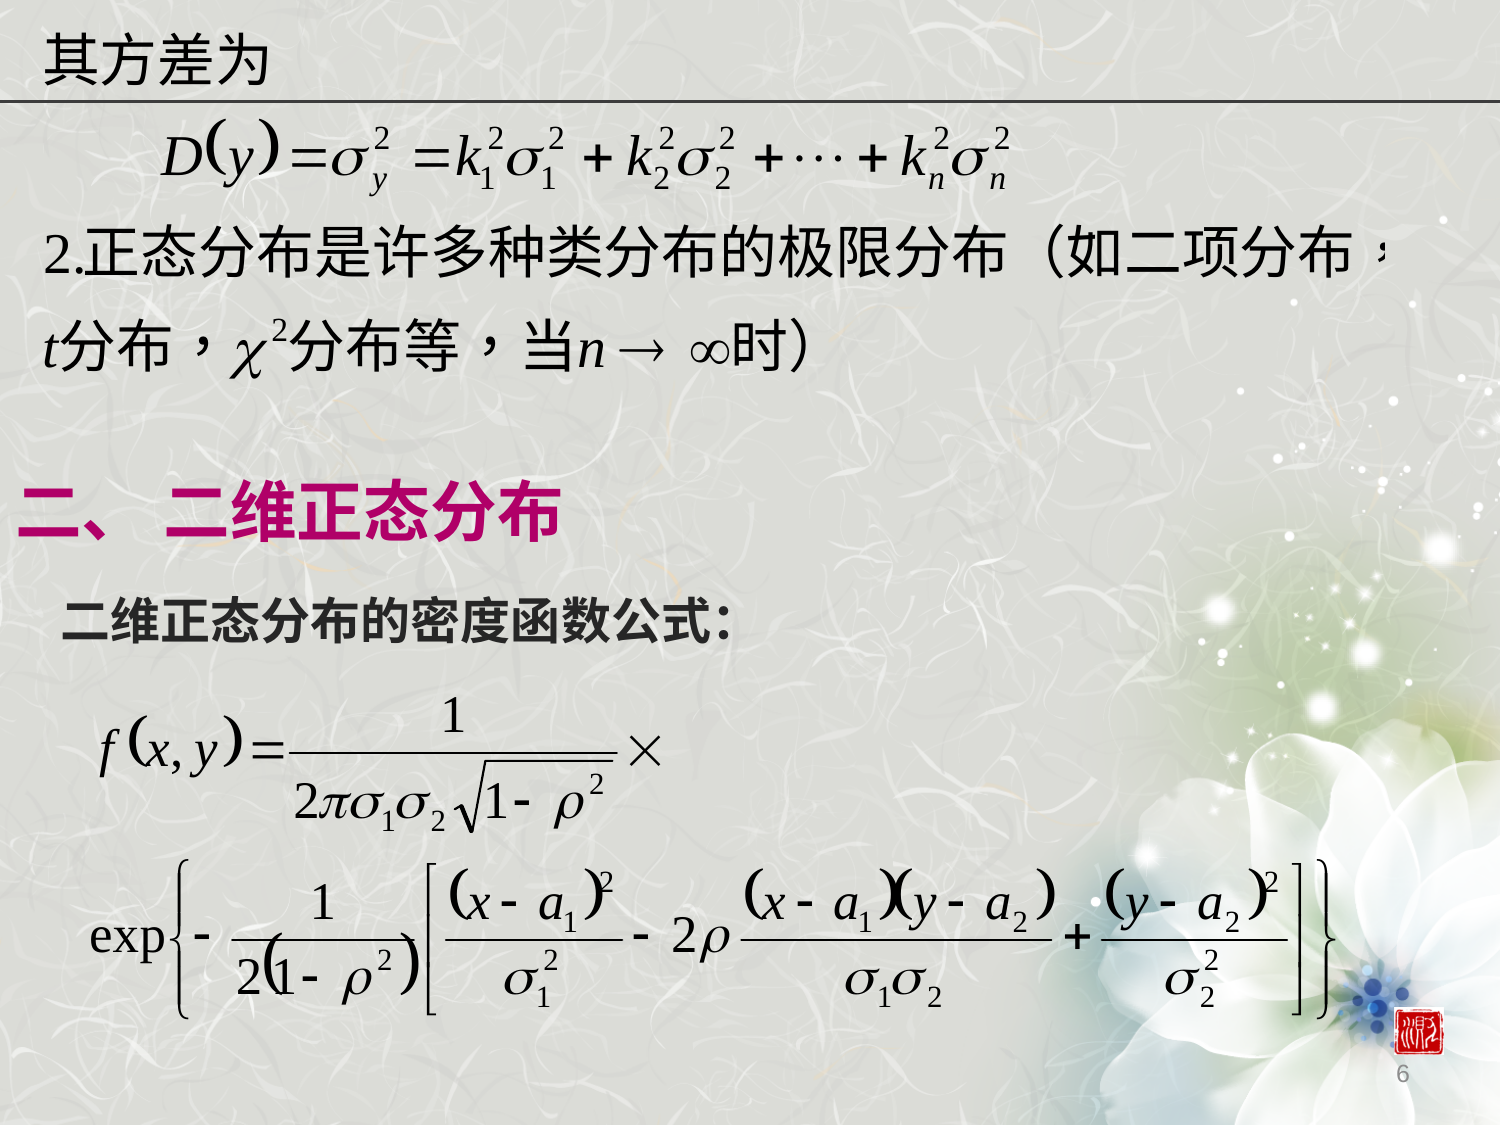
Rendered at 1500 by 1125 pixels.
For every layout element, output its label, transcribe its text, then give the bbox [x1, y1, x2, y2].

picture [0, 103, 1500, 1125]
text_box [34, 23, 1386, 390]
list 二、 二维正态分布 二维正态分布的密度函数公式： [0, 421, 1466, 634]
slide_number 6 [1074, 1042, 1425, 1103]
picture [0, 0, 1500, 100]
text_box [81, 679, 1348, 1033]
